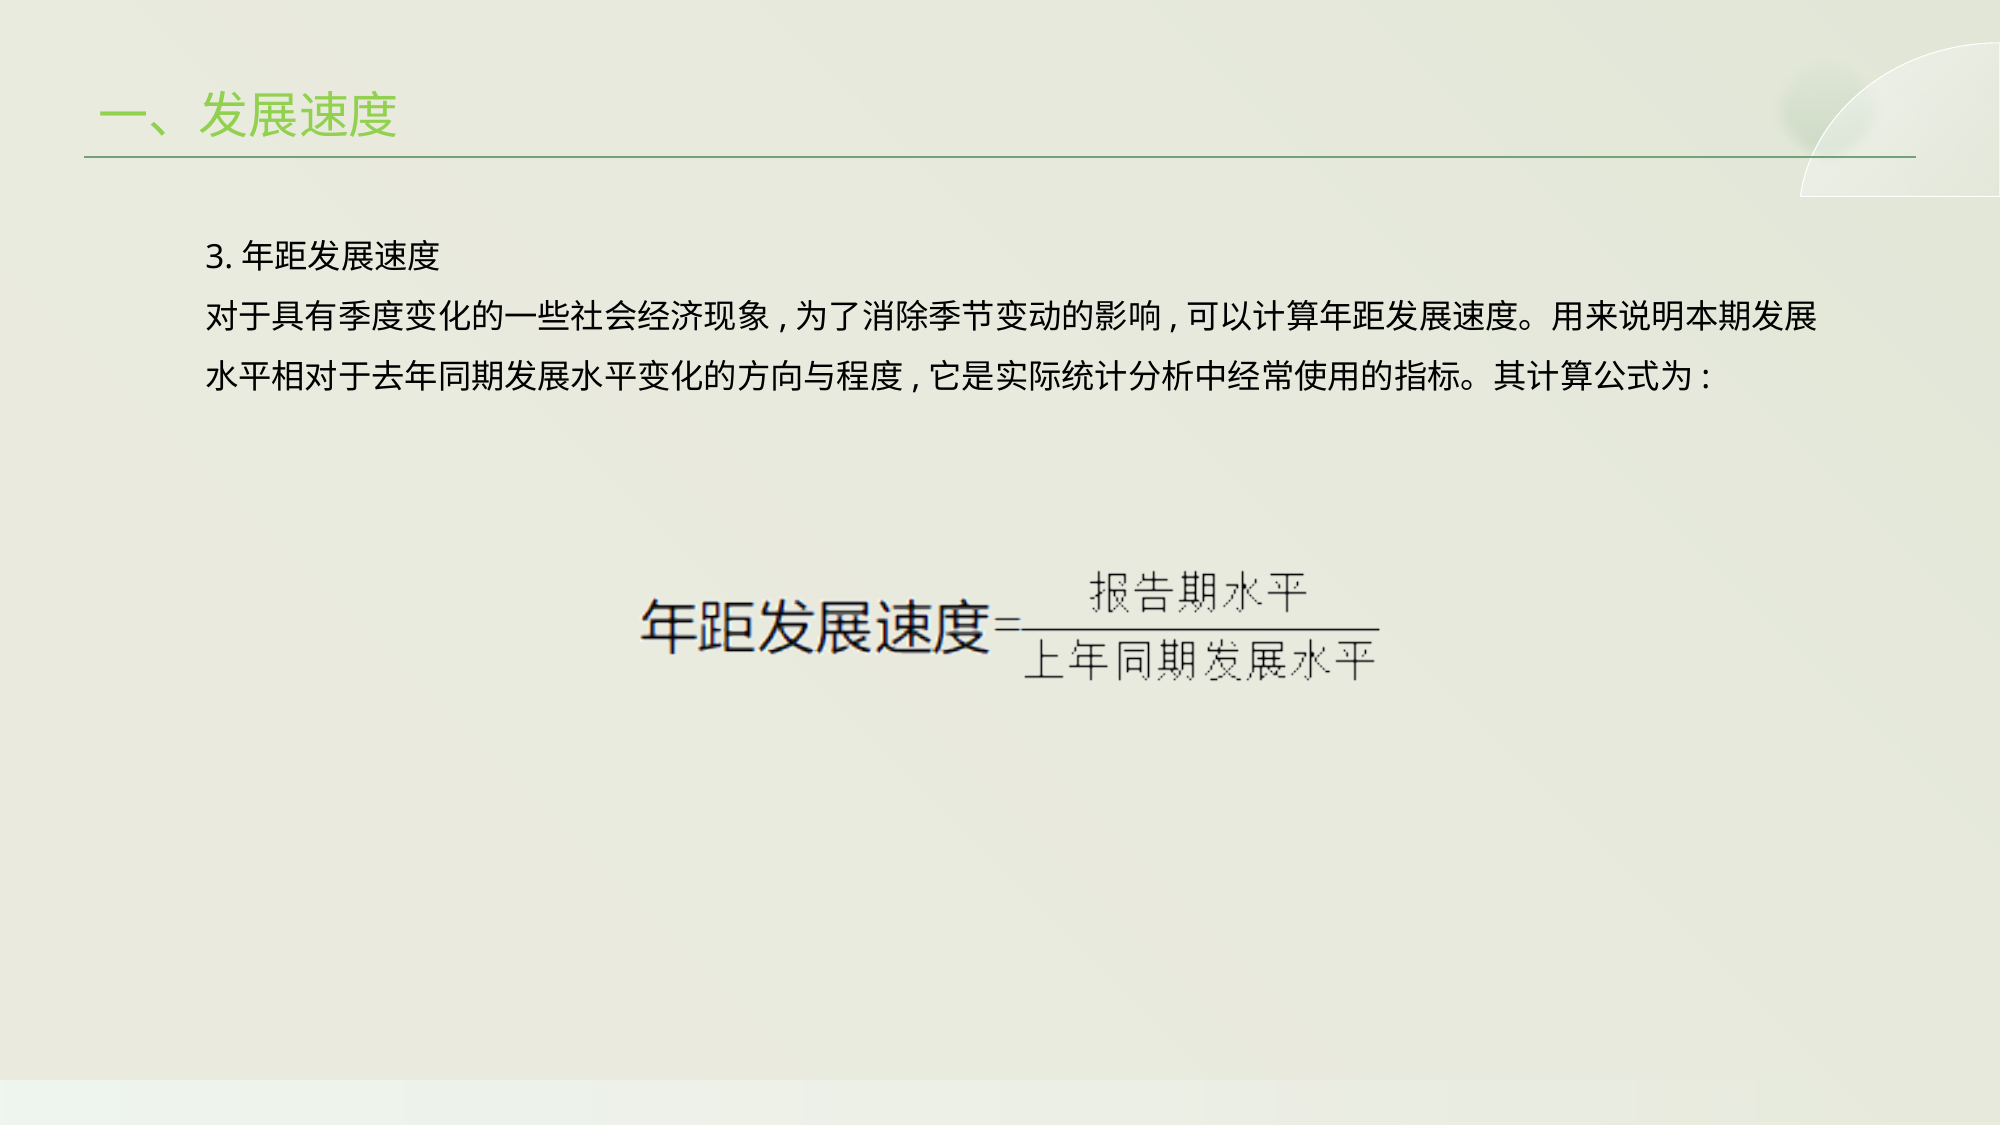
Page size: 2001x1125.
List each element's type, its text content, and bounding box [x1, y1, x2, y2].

text_box 一、发展速度 [98, 65, 456, 147]
picture [586, 498, 1446, 713]
text_box 3.年距发展速度 对于具有季度变化的一些社会经济现象,为了消除季节变动的影响,可以计算年距发展速度。用来说明本期发展水平相对于去年同期发展水平变化的方向与程度,它是实际统计分析中经常使用的指标。其计算公式为: [190, 228, 1857, 403]
